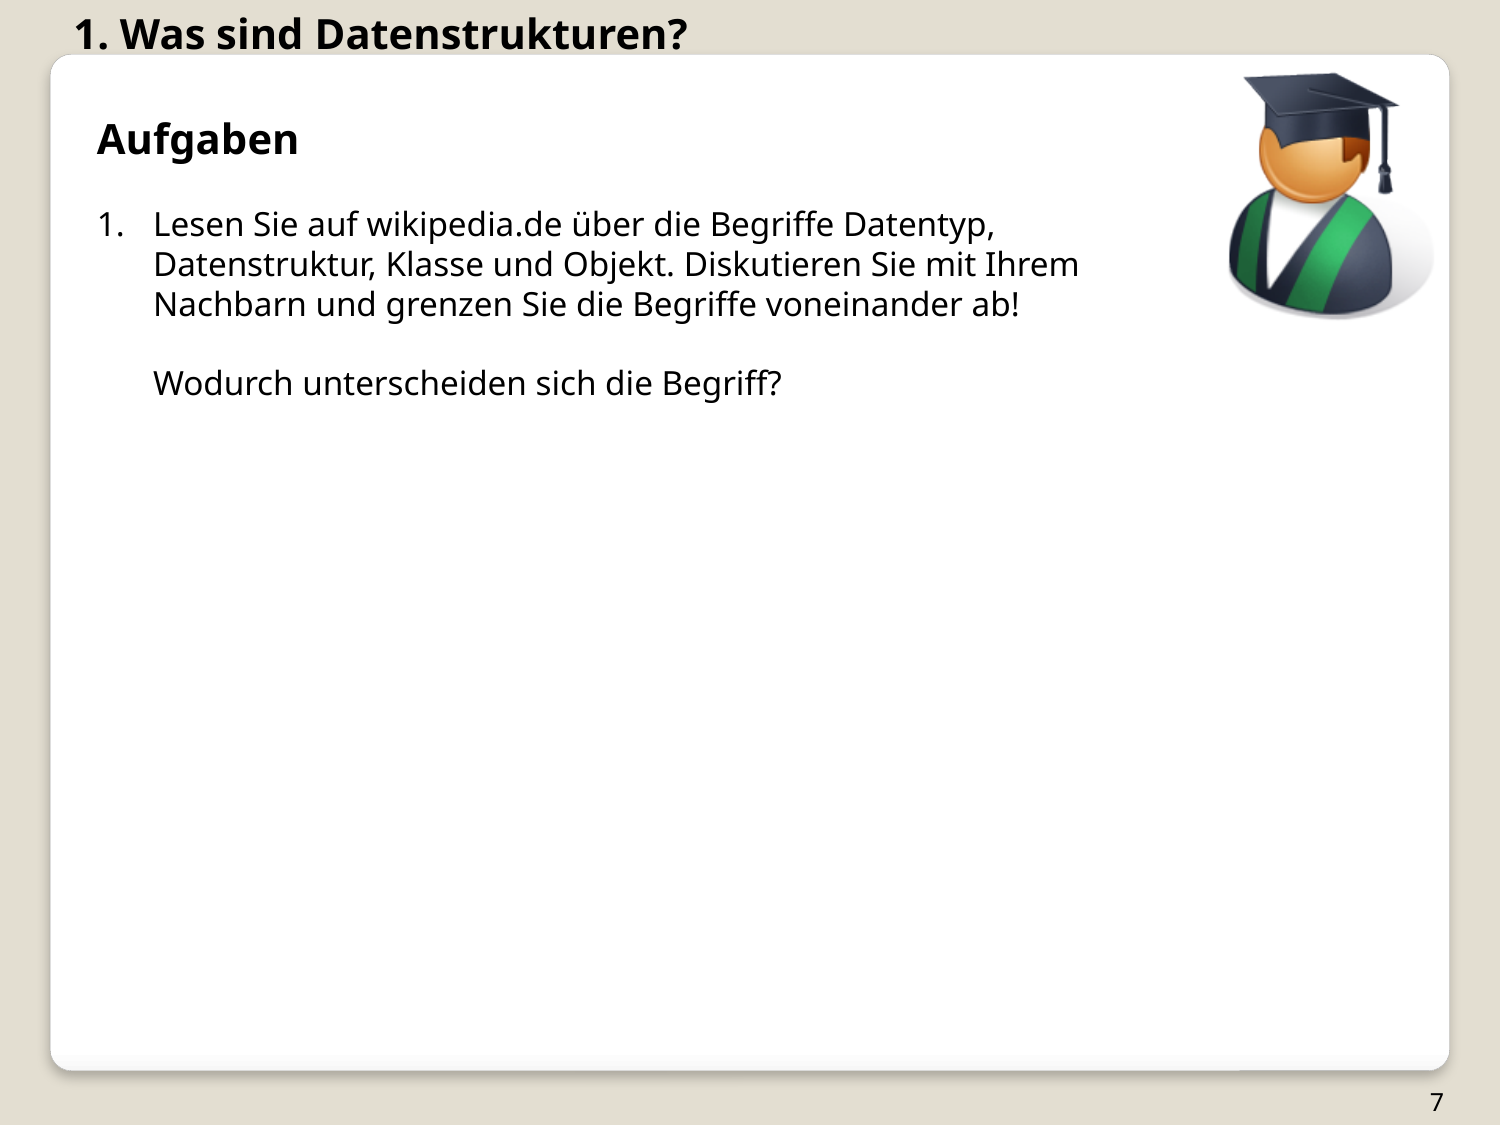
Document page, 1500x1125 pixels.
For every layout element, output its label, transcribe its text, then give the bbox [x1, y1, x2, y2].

text_box Aufgaben Lesen Sie auf wikipedia.de über die Begriffe Datentyp, Datenstruktur, Klasse und Objekt. Diskutieren Sie mit Ihrem Nachbarn und grenzen Sie die Begriffe voneinander ab! Wodurch unterscheiden sich die Begriff? [82, 105, 1442, 490]
text_box 1. Was sind Datenstrukturen? [58, 0, 1325, 65]
picture [1195, 58, 1477, 341]
